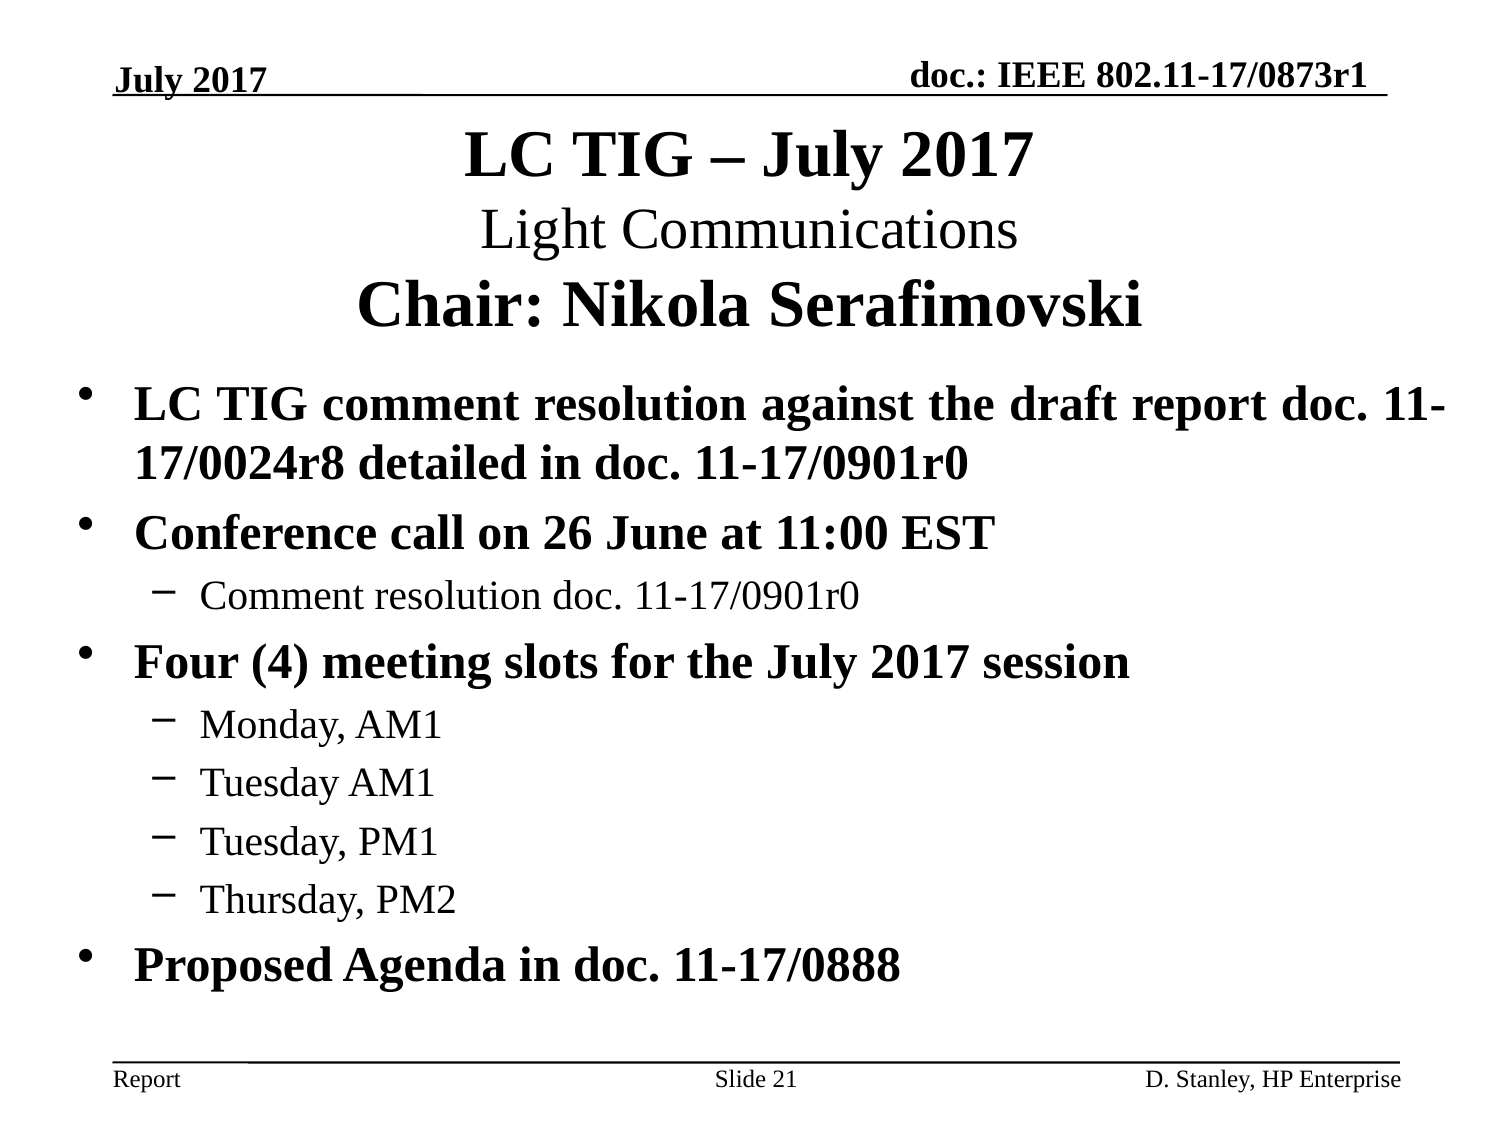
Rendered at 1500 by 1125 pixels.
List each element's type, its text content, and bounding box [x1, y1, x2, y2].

title LC TIG – July 2017 Light Communications Chair: Nikola Serafimovski [112, 137, 1388, 313]
slide_number Slide 21 [712, 1062, 800, 1093]
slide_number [114, 54, 269, 100]
list LC TIG comment resolution against the draft report doc. 11-17/0024r8 detailed in doc. 11-17/0901r0 Conference call on 26 June at 11:00 EST Comment resolution doc. 11-17/0901r0 Four (4) meeting slots for the July 2017 session Monday, AM1 Tuesday AM1 Tuesday, PM1 Thursday, PM2 Proposed Agenda in doc. 11-17/0888 [62, 362, 1463, 1100]
footer D. Stanley, HP Enterprise [1057, 1062, 1402, 1093]
